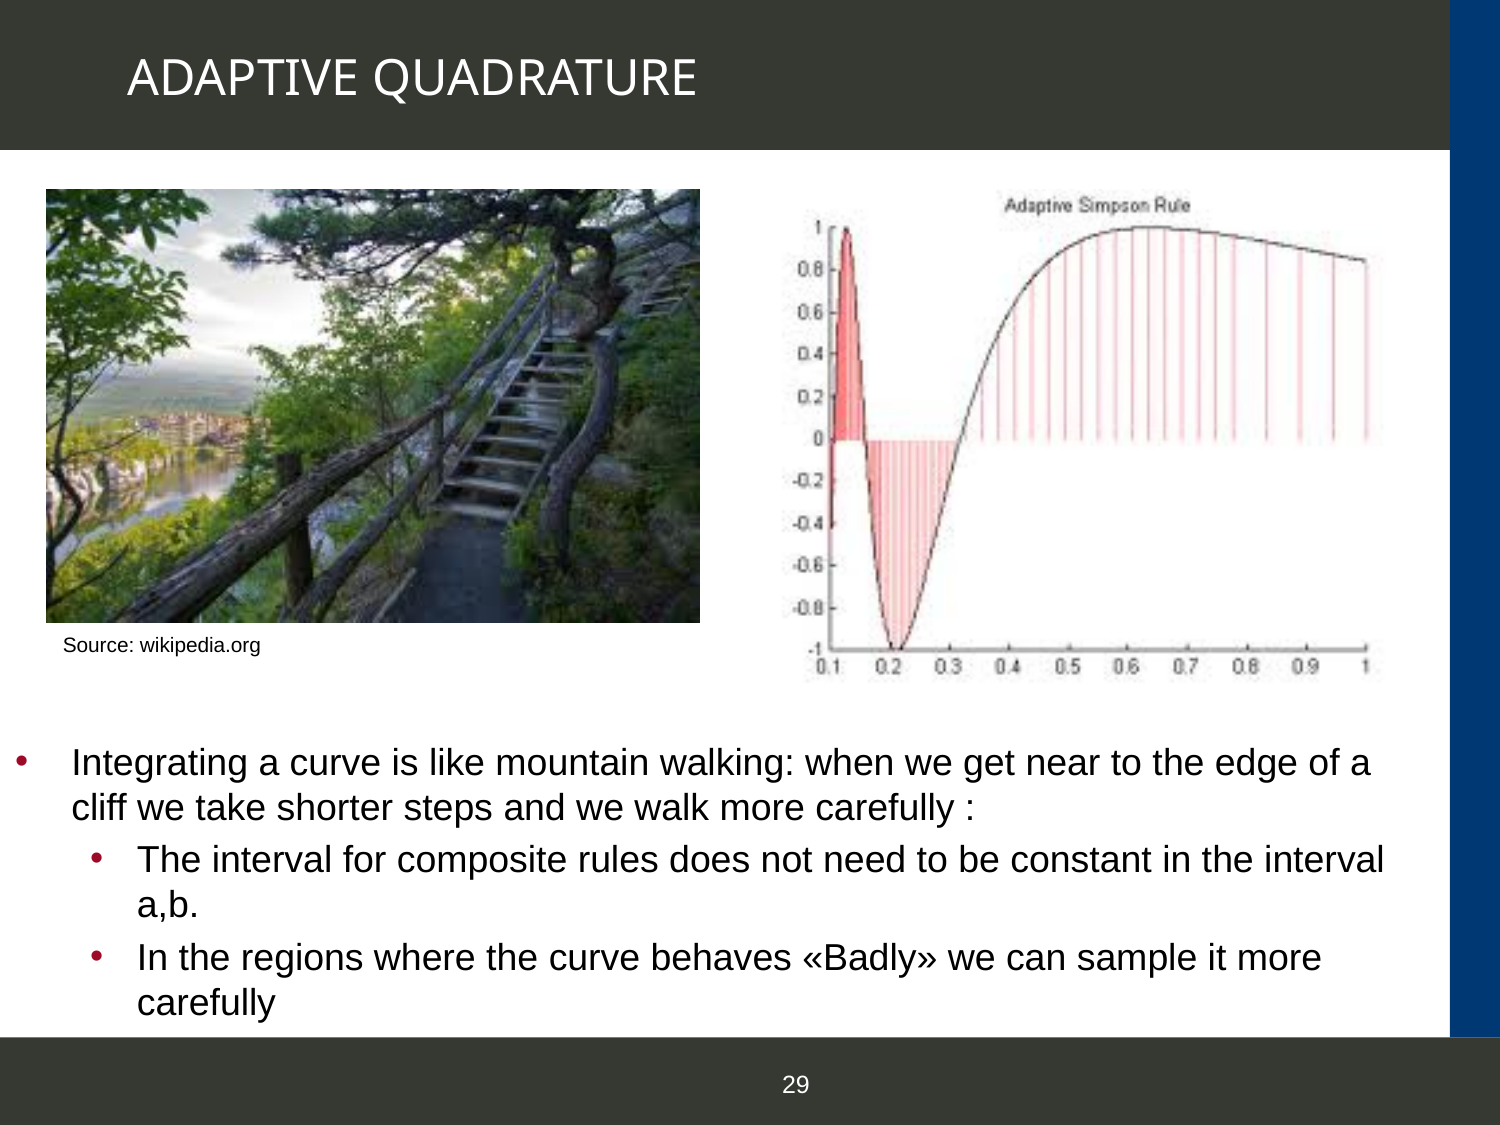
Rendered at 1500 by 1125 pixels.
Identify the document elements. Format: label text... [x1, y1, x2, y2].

title ADAPTIVE QUADRATURE [112, 37, 1450, 138]
list Integrating a curve is like mountain walking: when we get near to the edge of a cliff we take shorter steps and we walk more carefully : The interval for composite rules does not need to be constant in the interval a,b. In the regions where the curve behaves «Badly» we can sample it more carefully [0, 730, 1435, 1038]
picture [46, 189, 701, 623]
text_box Source: wikipedia.org [48, 631, 276, 664]
picture [739, 189, 1436, 711]
